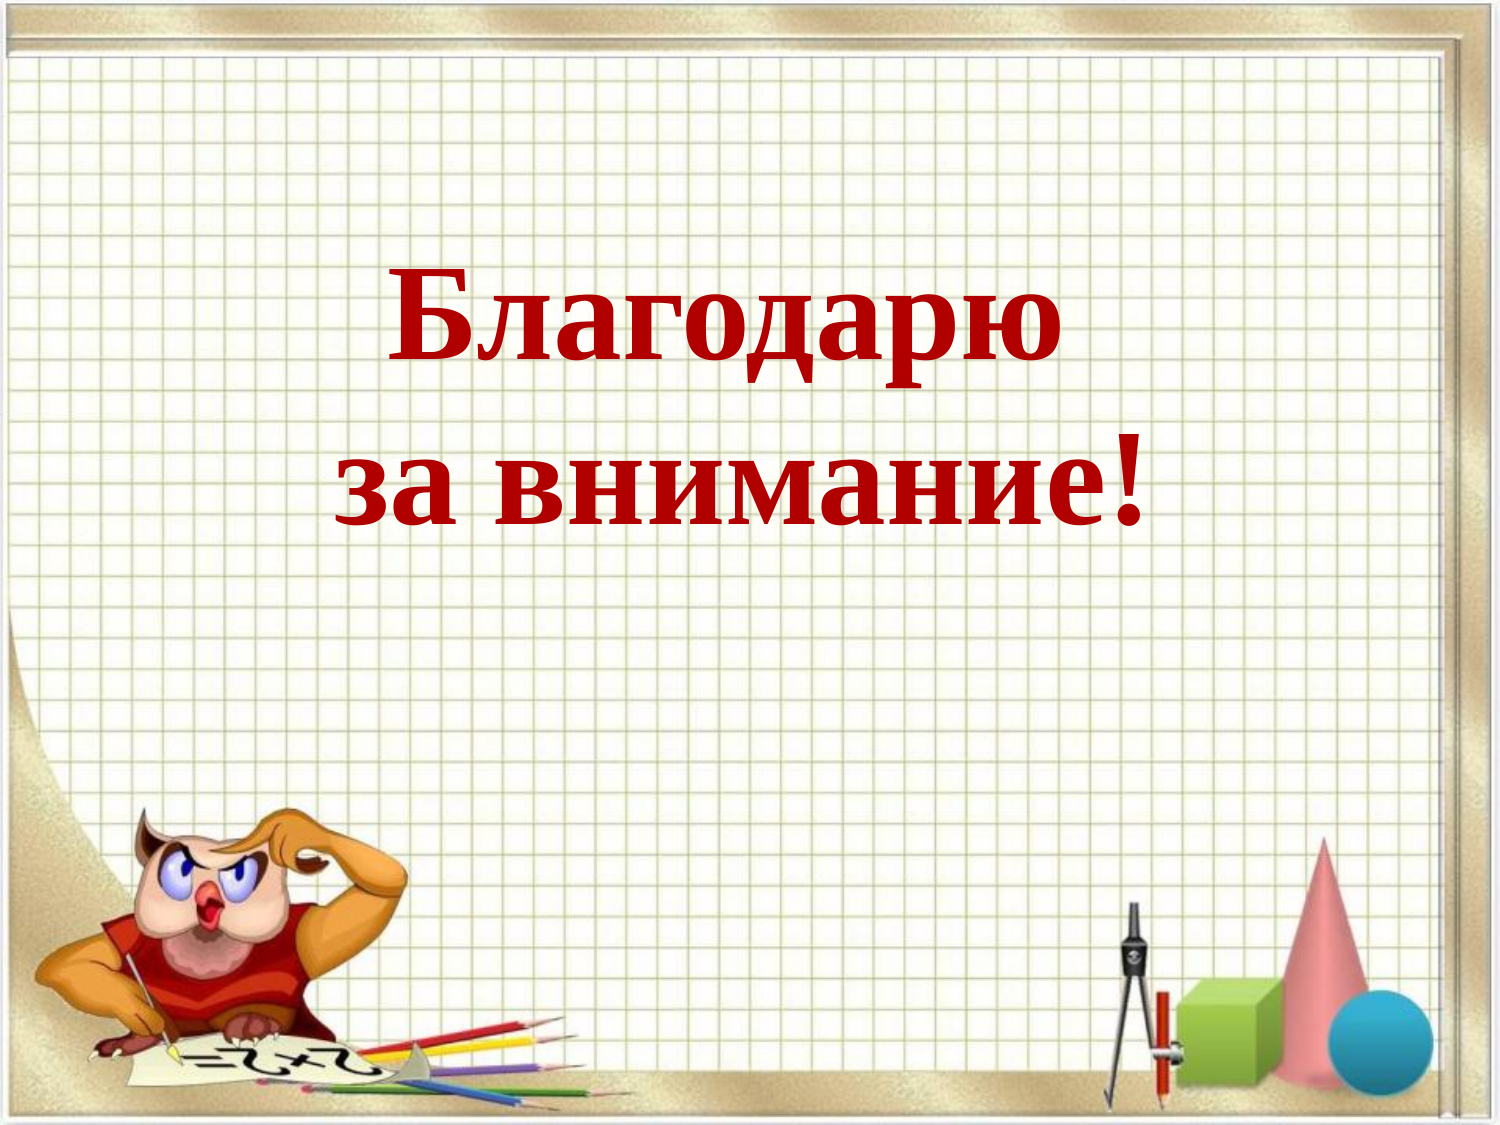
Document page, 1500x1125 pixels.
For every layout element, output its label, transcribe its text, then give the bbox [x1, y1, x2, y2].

title Благодарю за внимание! [34, 187, 1419, 587]
picture [0, 0, 1500, 1125]
